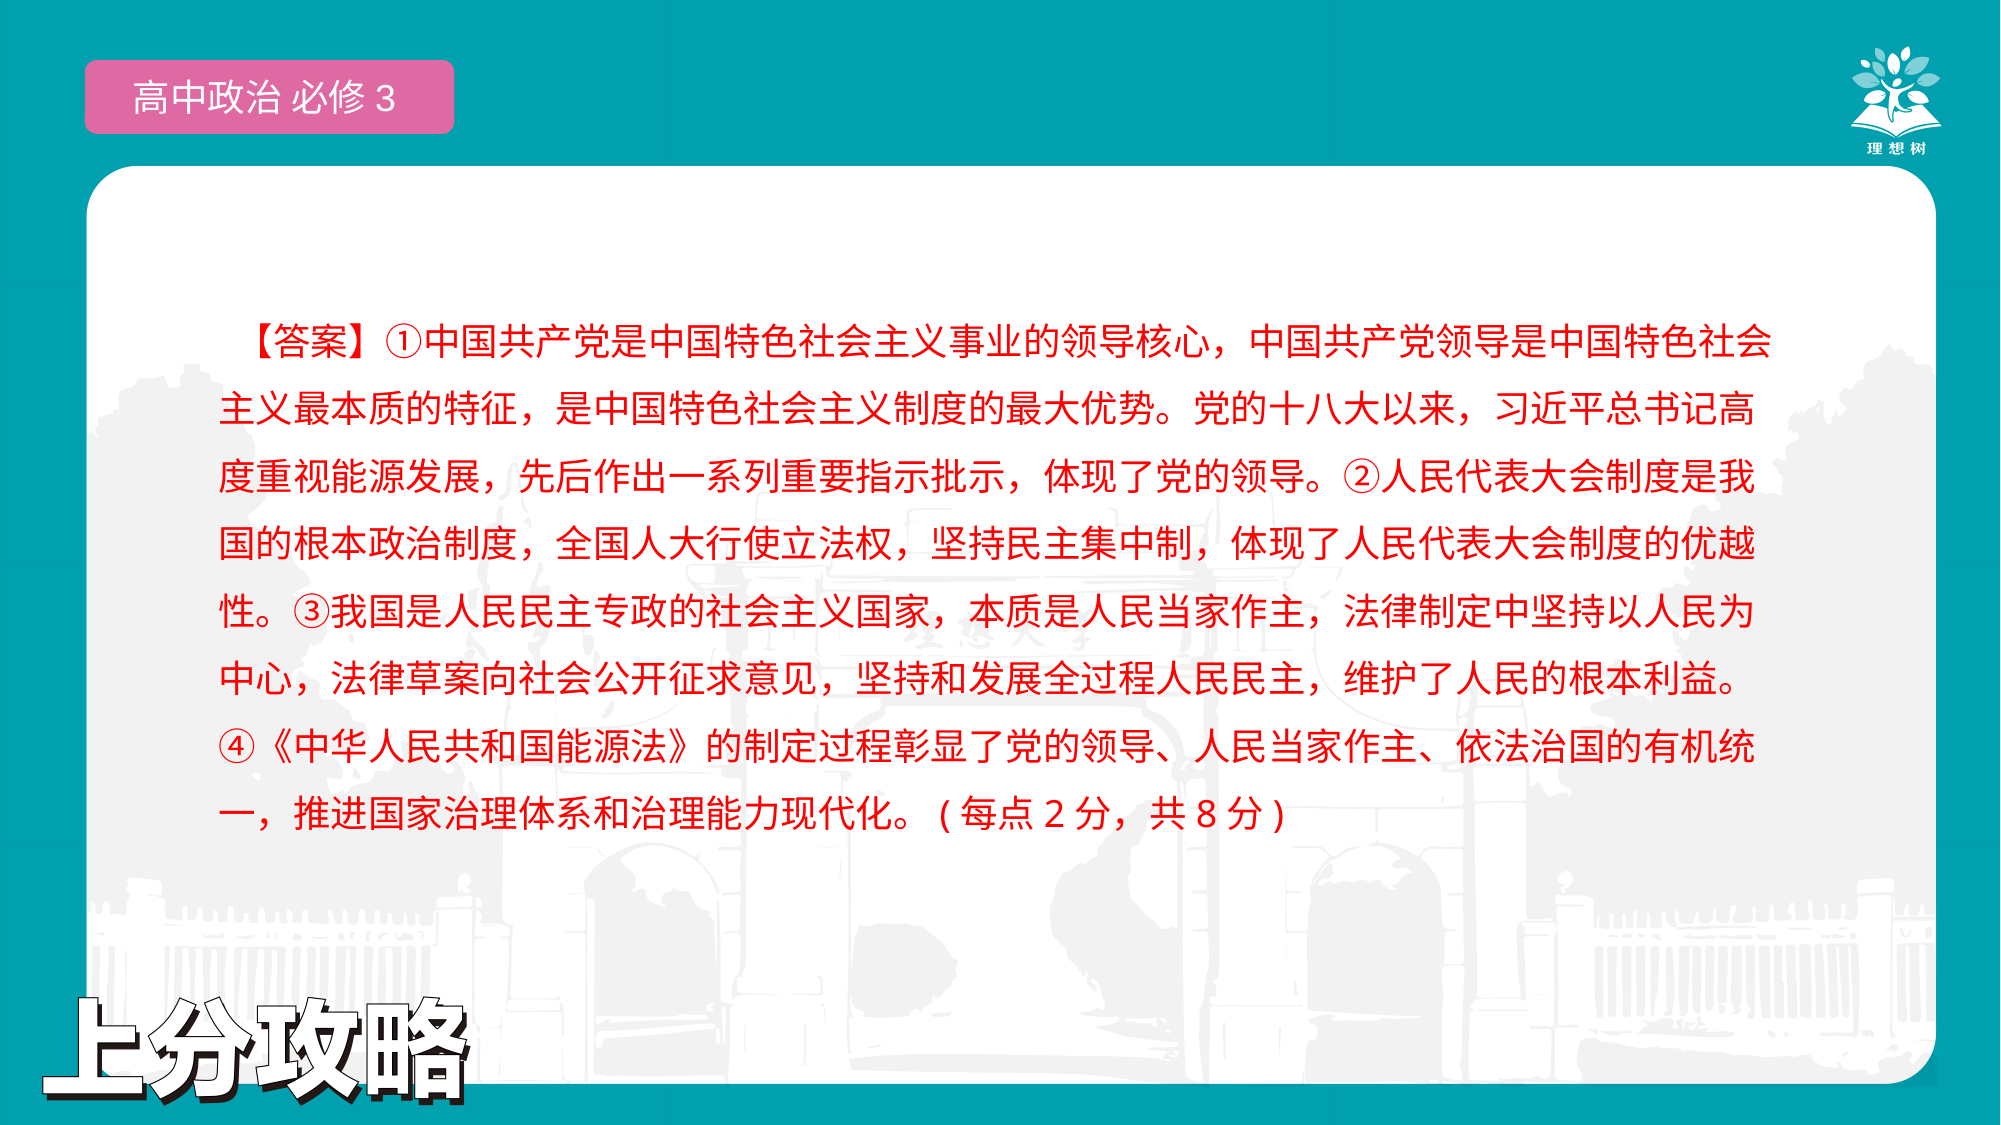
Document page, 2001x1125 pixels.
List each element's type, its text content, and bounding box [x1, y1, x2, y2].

picture [0, 0, 2001, 1125]
text_box 高中政治 必修3 [83, 58, 456, 135]
text_box 【答案】①中国共产党是中国特色社会主义事业的领导核心，中国共产党领导是中国特色社会主义最本质的特征，是中国特色社会主义制度的最大优势。党的十八大以来，习近平总书记高度重视能源发展，先后作出一系列重要指示批示，体现了党的领导。②人民代表大会制度是我国的根本政治制度，全国人大行使立法权，坚持民主集中制，体现了人民代表大会制度的优越性。③我国是人民民主专政的社会主义国家，本质是人民当家作主，法律制定中坚持以人民为中心，法律草案向社会公开征求意见，坚持和发展全过程人民民主，维护了人民的根本利益。④《中华人民共和国能源法》的制定过程彰显了党的领导、人民当家作主、依法治国的有机统一，推进国家治理体系和治理能力现代化。(每点2分，共8分) [203, 287, 1797, 838]
